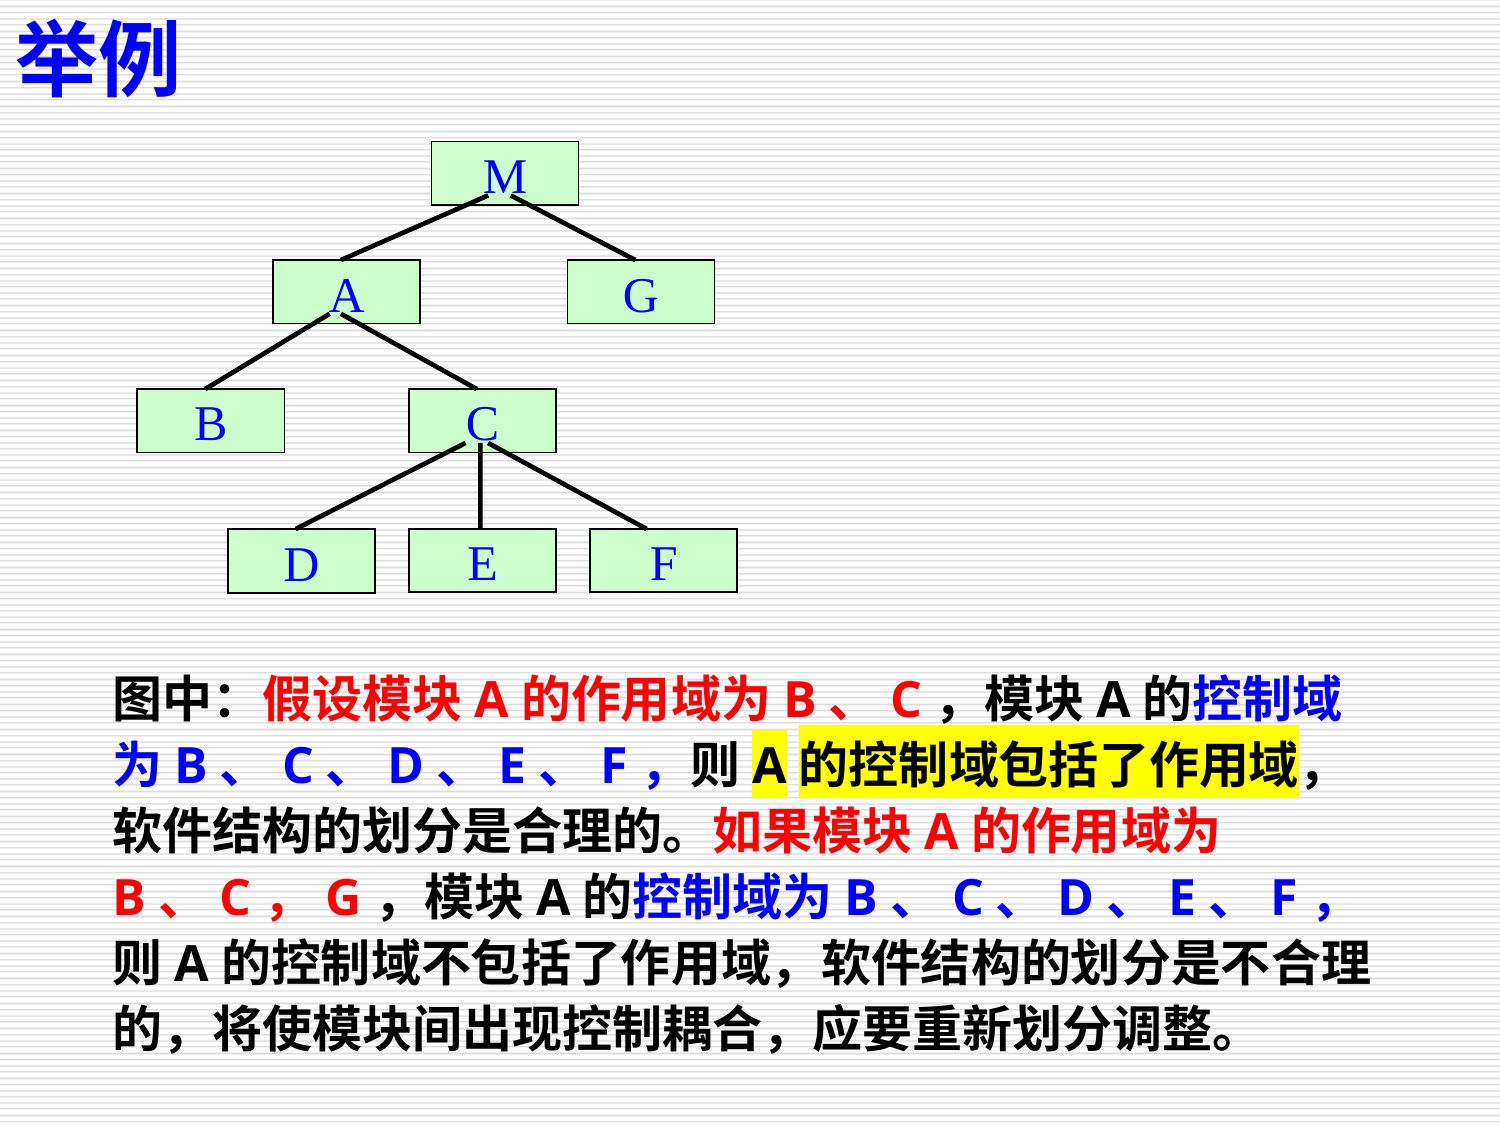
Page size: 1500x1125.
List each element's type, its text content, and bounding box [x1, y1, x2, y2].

picture [0, 0, 1500, 1125]
text_box 举例 [0, 0, 197, 115]
text_box 图中：假设模块A的作用域为B、C，模块A的控制域为B、C、D、E、F，则A的控制域包括了作用域，软件结构的划分是合理的。如果模块A的作用域为B、C，G，模块A的控制域为B、C、D、E、F，则A的控制域不包括了作用域，软件结构的划分是不合理的，将使模块间出现控制耦合，应要重新划分调整。 [97, 654, 1407, 1065]
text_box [136, 141, 738, 595]
